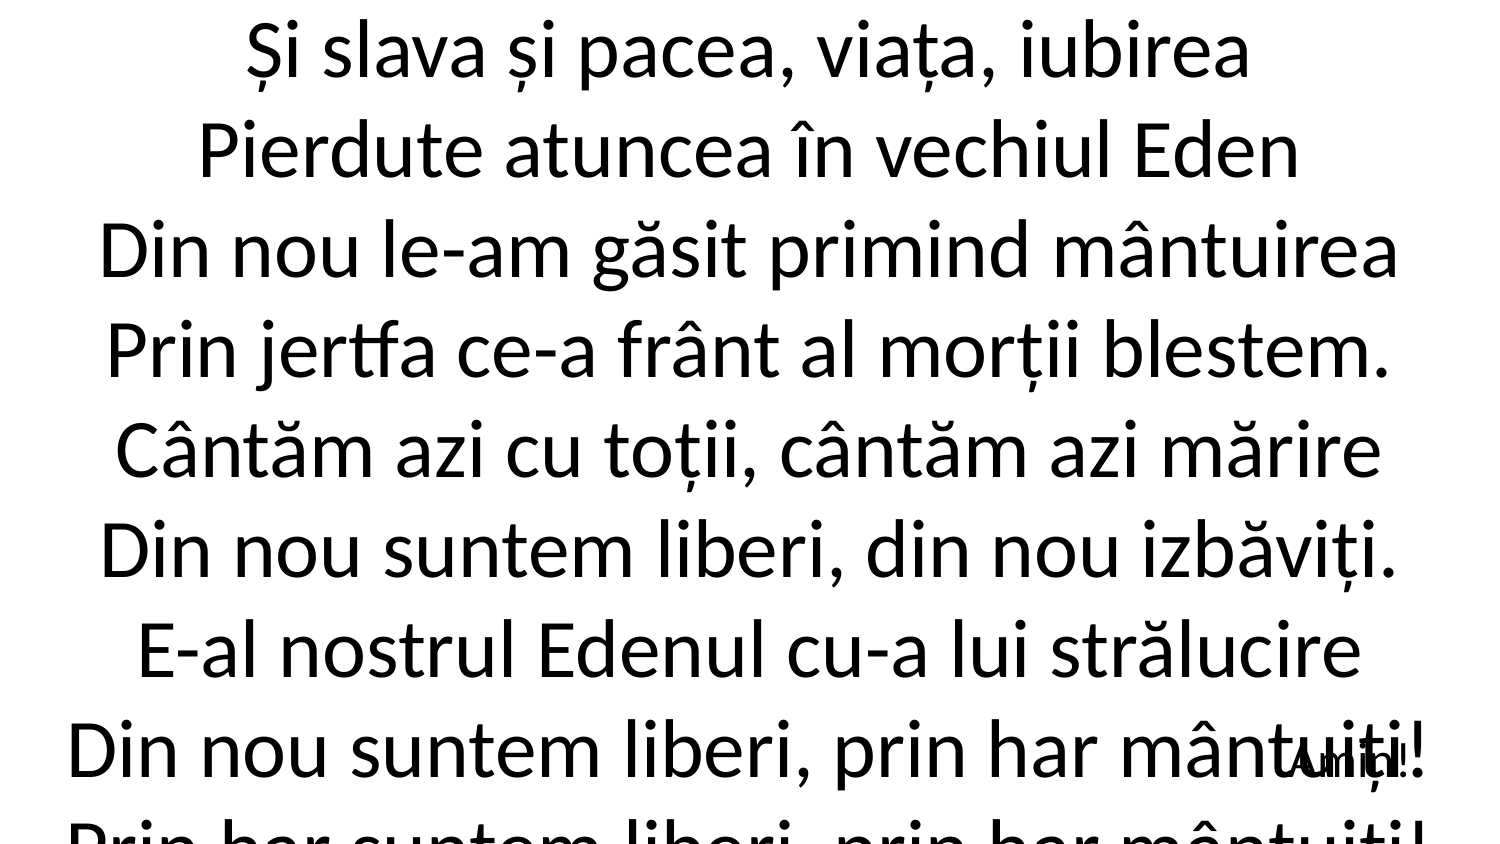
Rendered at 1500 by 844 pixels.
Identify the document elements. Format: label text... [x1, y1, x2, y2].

text_box Și slava și pacea, viața, iubirea Pierdute atuncea în vechiul Eden Din nou le-am găsit primind mântuirea Prin jertfa ce-a frânt al morții blestem. Cântăm azi cu toții, cântăm azi mărire Din nou suntem liberi, din nou izbăviți. E-al nostrul Edenul cu-a lui strălucire Din nou suntem liberi, prin har mântuiți! Prin har suntem liberi, prin har mântuiți! [50, 0, 1450, 844]
text_box Amin! [1273, 674, 1427, 795]
